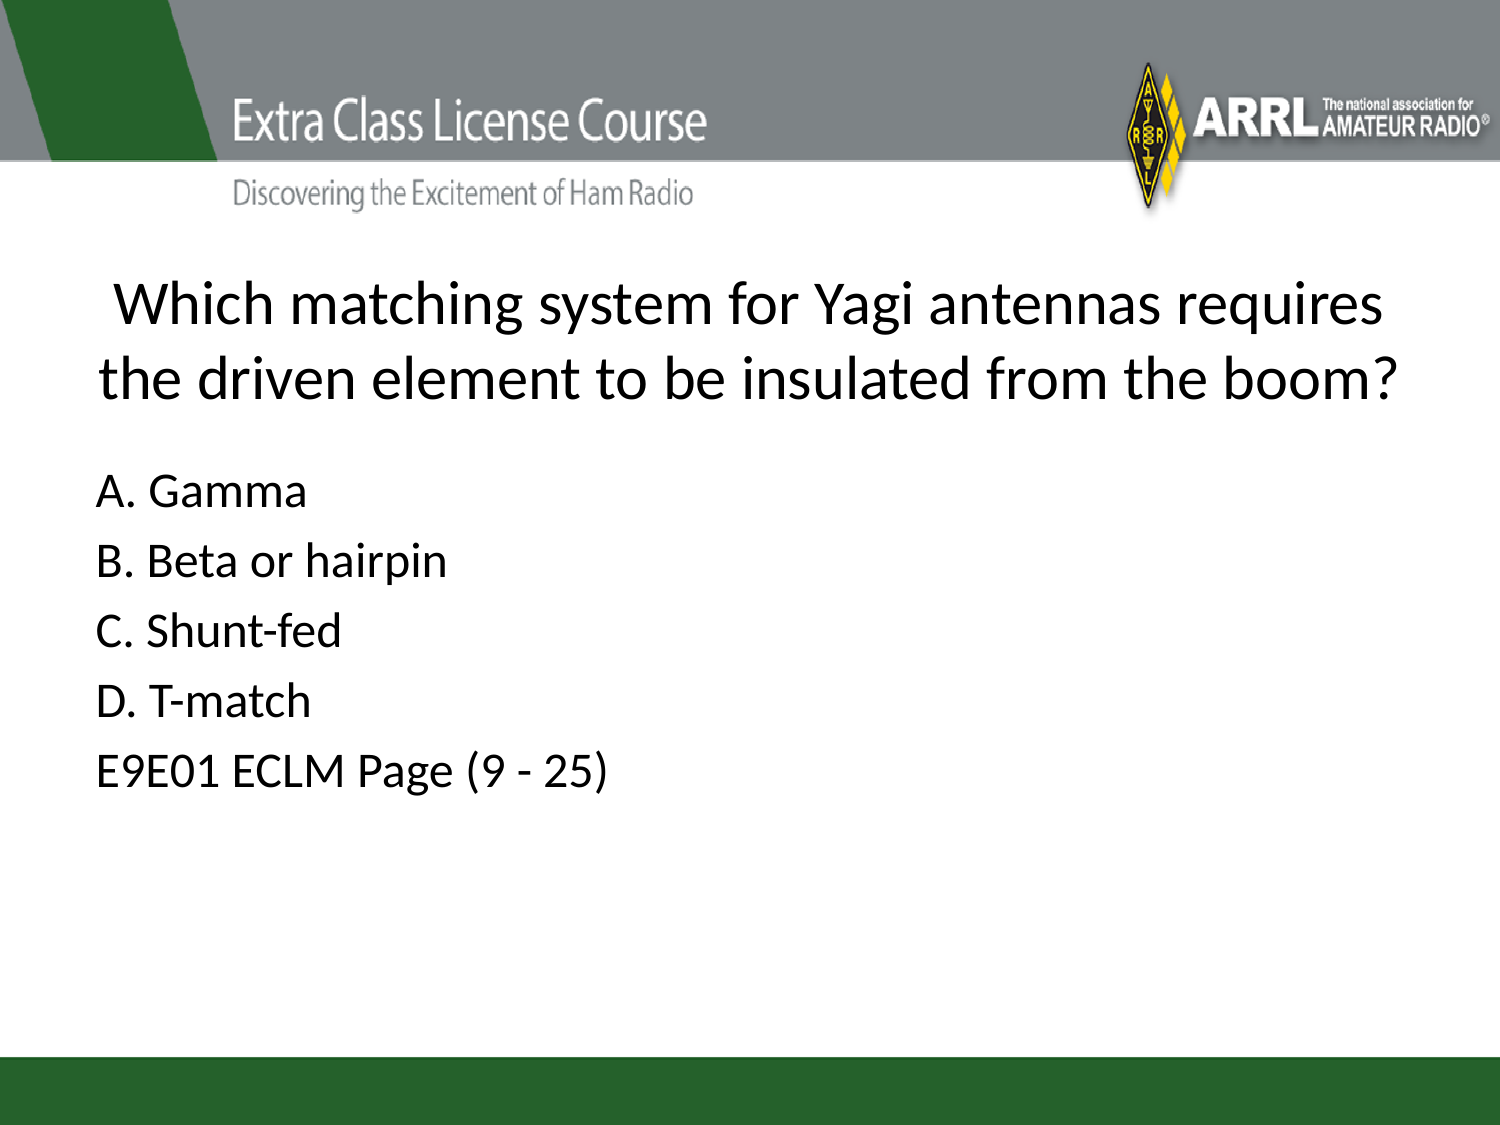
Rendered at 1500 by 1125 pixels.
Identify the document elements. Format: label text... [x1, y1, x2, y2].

title Which matching system for Yagi antennas requires the driven element to be insulated from the boom? [75, 254, 1425, 435]
picture [0, 0, 1500, 1125]
list A. Gamma B. Beta or hairpin C. Shunt-fed D. T-match E9E01 ECLM Page (9 - 25) [80, 450, 1431, 825]
